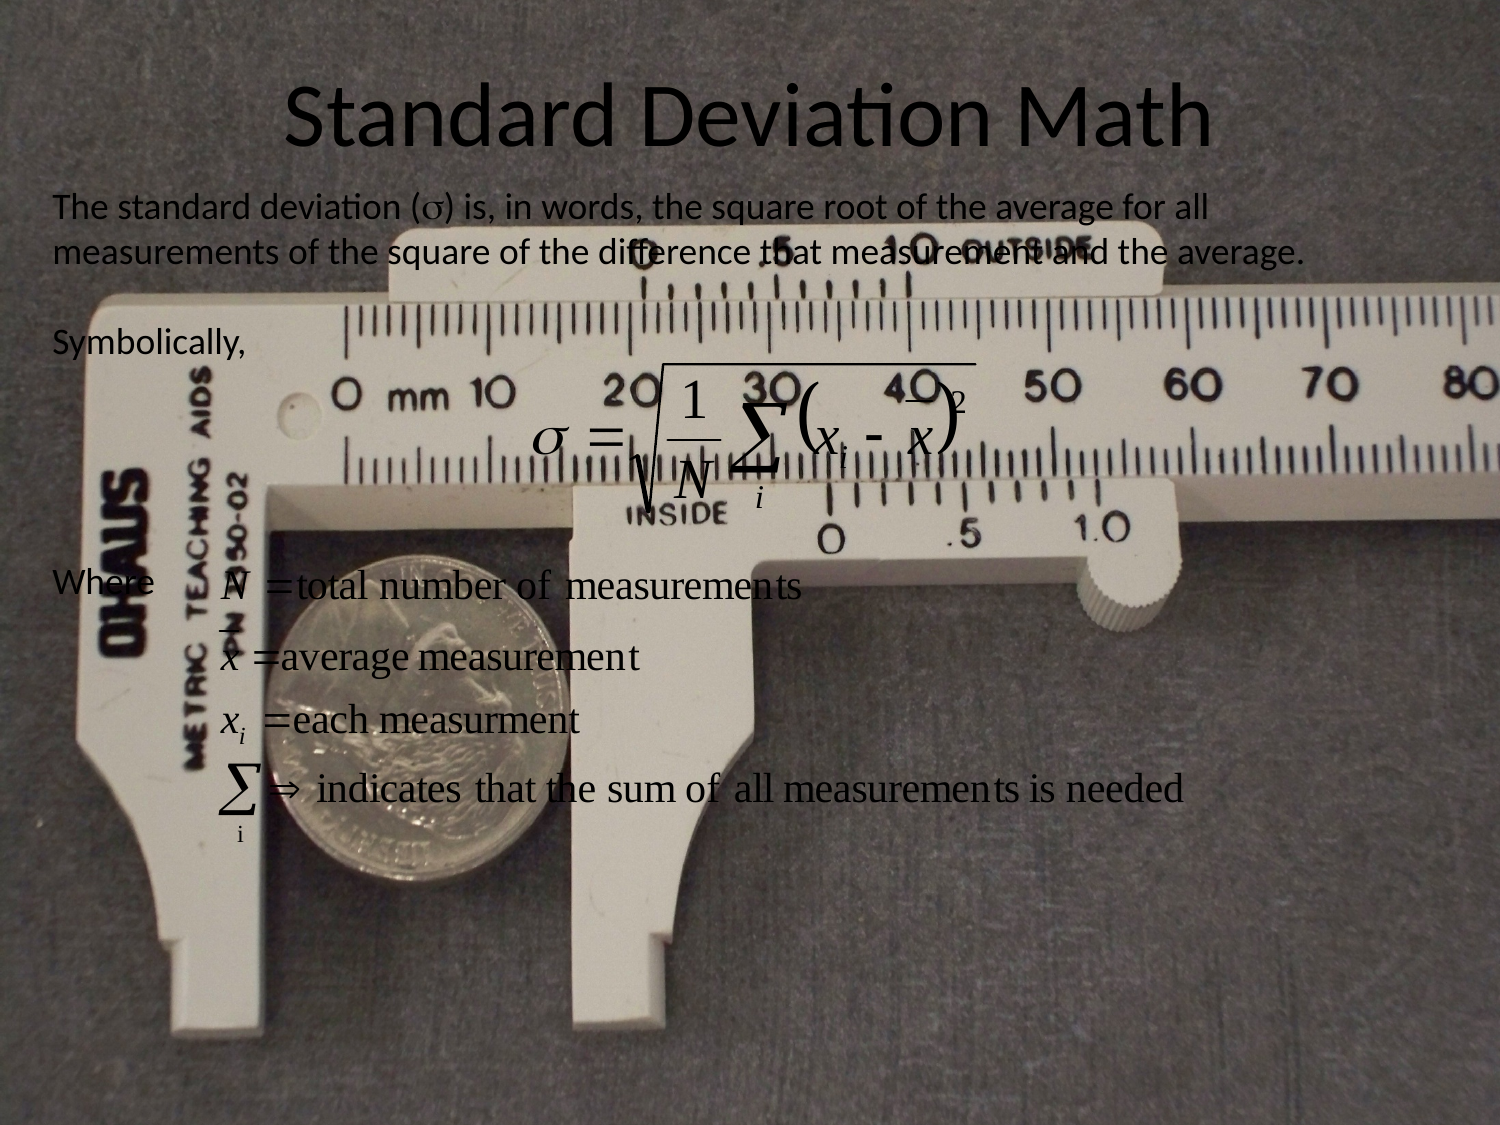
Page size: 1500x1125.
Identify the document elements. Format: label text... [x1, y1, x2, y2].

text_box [212, 562, 1191, 851]
picture [0, 0, 1500, 1125]
text_box The standard deviation (s) is, in words, the square root of the average for all measurements of the square of the difference that measurement and the average. Symbolically, [37, 174, 1400, 370]
text_box Where [37, 549, 1325, 610]
title Standard Deviation Math [74, 44, 1426, 176]
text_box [523, 349, 988, 526]
